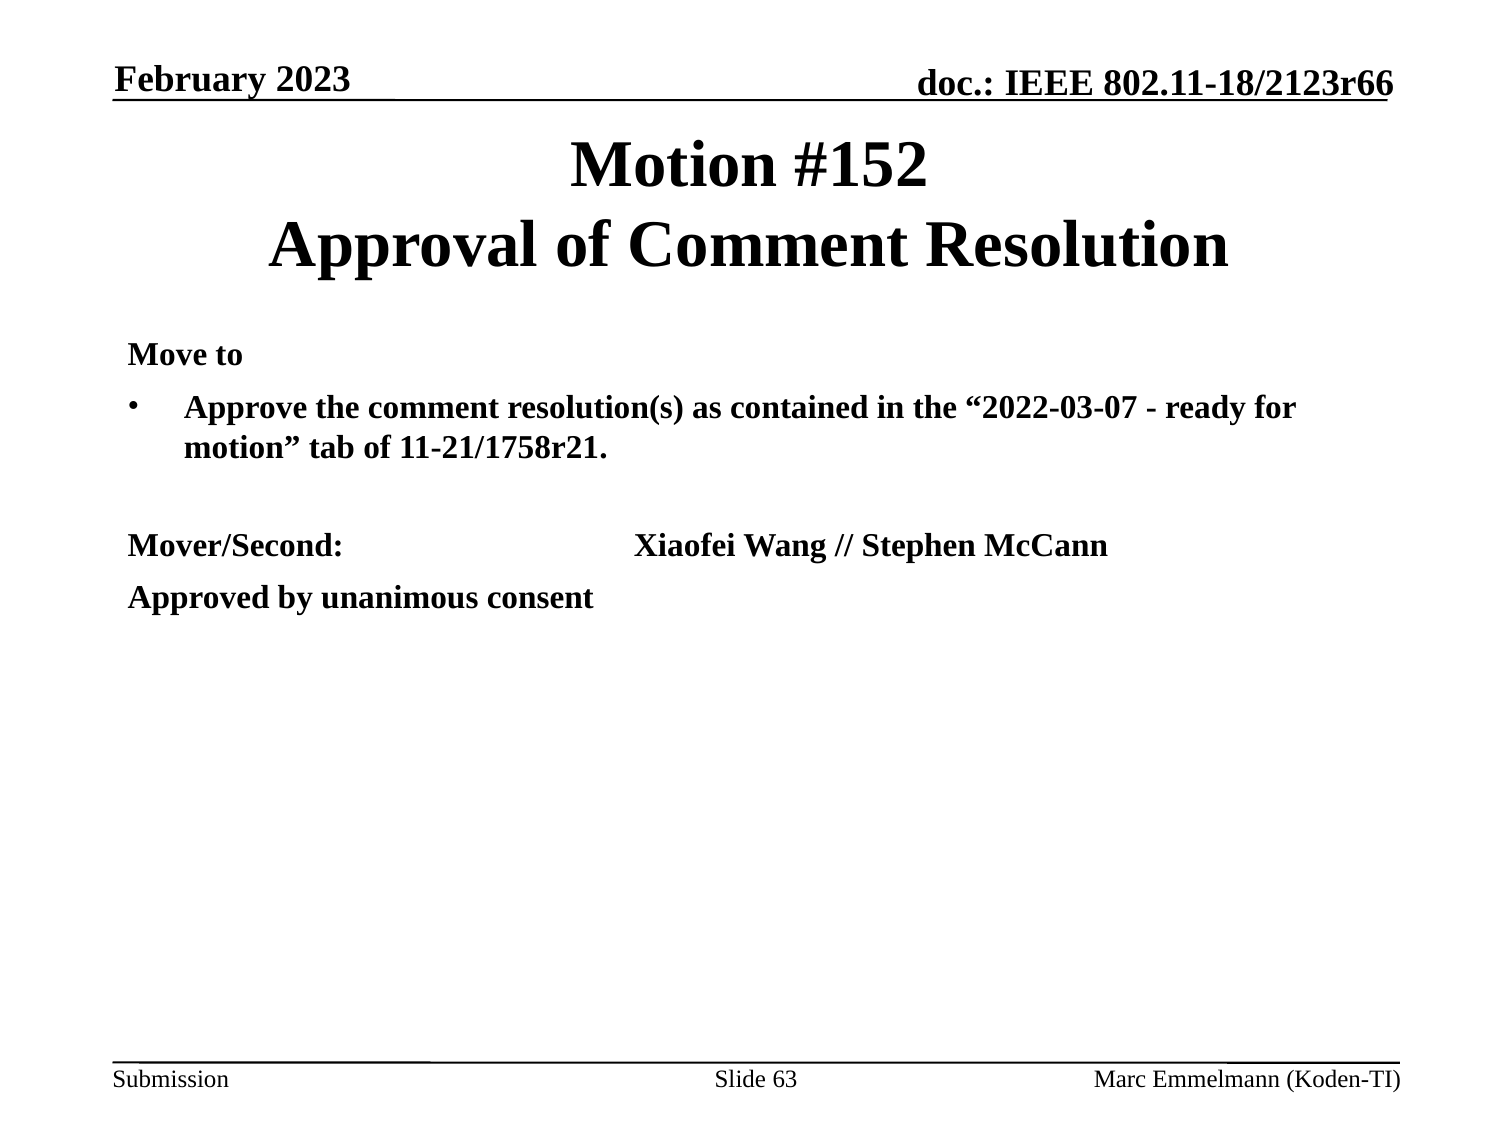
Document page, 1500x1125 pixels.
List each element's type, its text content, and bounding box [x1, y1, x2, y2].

list Move to Approve the comment resolution(s) as contained in the “2022-03-07 - ready for motion” tab of 11-21/1758r21. Mover/Second: Xiaofei Wang // Stephen McCann Approved by unanimous consent [112, 324, 1388, 1000]
footer Marc Emmelmann (Koden-TI) [878, 1061, 1402, 1093]
title Motion #152 Approval of Comment Resolution [112, 112, 1388, 288]
slide_number Slide 63 [712, 1061, 800, 1123]
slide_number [114, 54, 423, 100]
